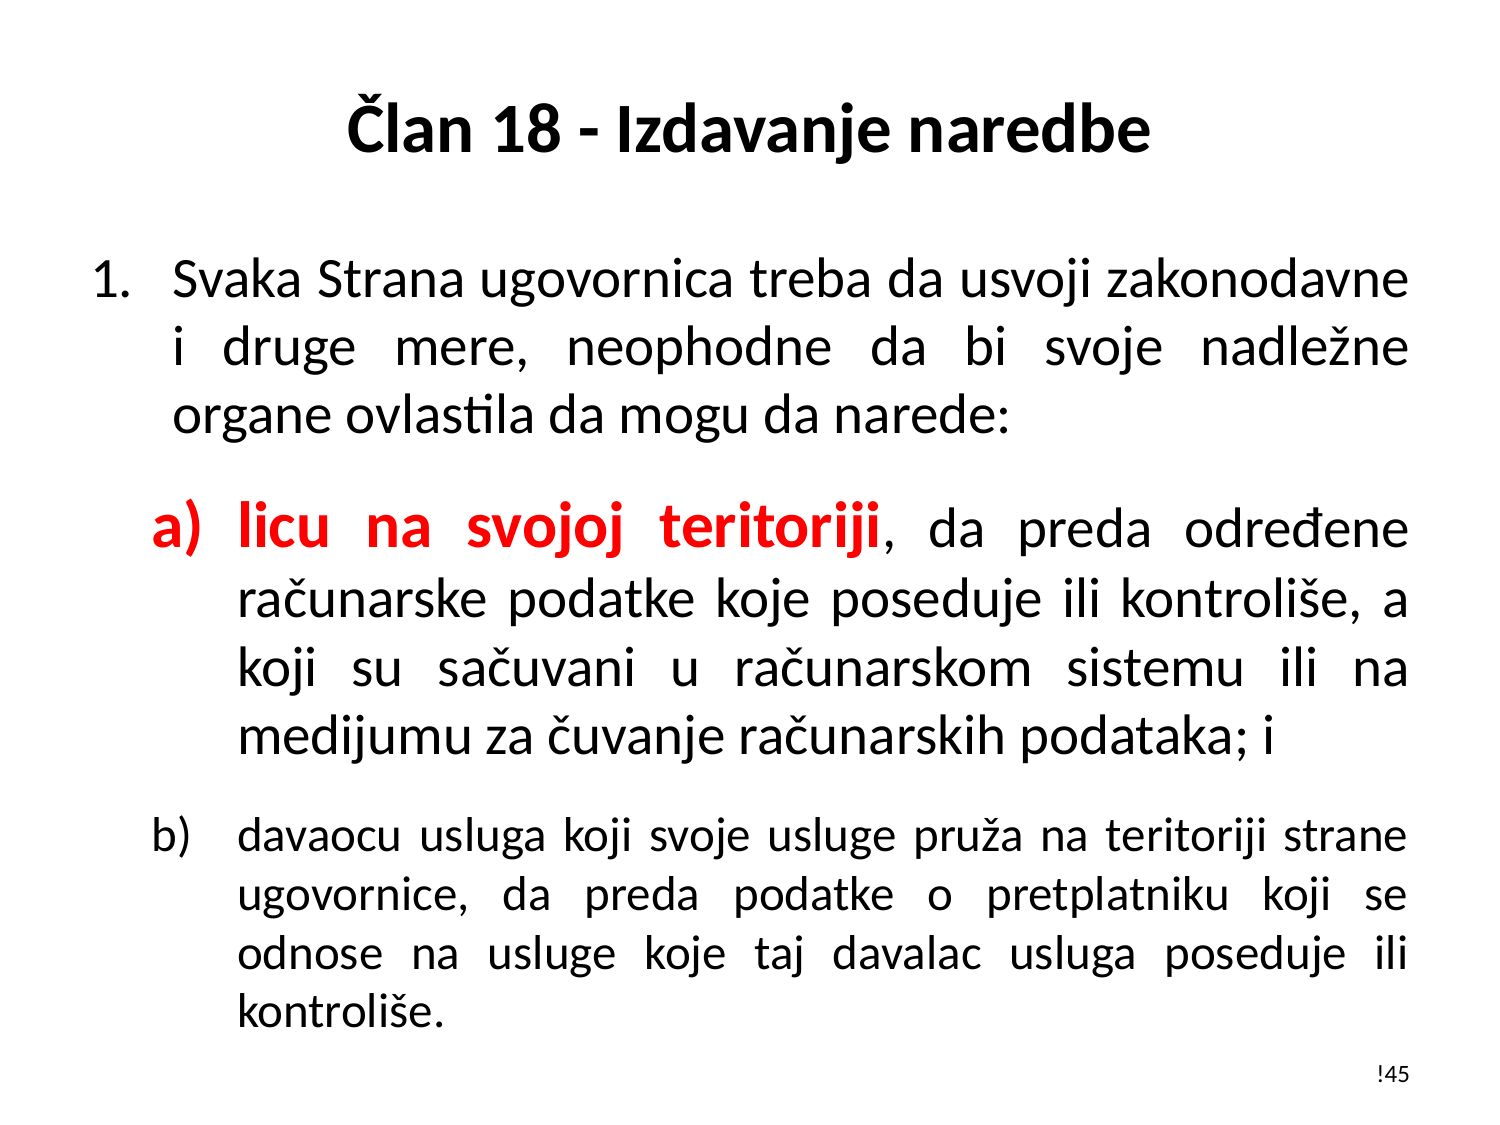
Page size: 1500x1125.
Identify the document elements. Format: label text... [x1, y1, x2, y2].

list Svaka Strana ugovornica treba da usvoji zakonodavne i druge mere, neophodne da bi svoje nadležne organe ovlastila da mogu da narede: licu na svojoj teritoriji, da preda određene računarske podatke koje poseduje ili kontroliše, a koji su sačuvani u računarskom sistemu ili na medijumu za čuvanje računarskih podataka; i davaocu usluga koji svoje usluge pruža na teritoriji strane ugovornice, da preda podatke o pretplatniku koji se odnose na usluge koje taj davalac usluga poseduje ili kontroliše. [74, 232, 1426, 1053]
slide_number !45 [1074, 1042, 1425, 1103]
title Član 18 - Izdavanje naredbe [74, 44, 1426, 204]
